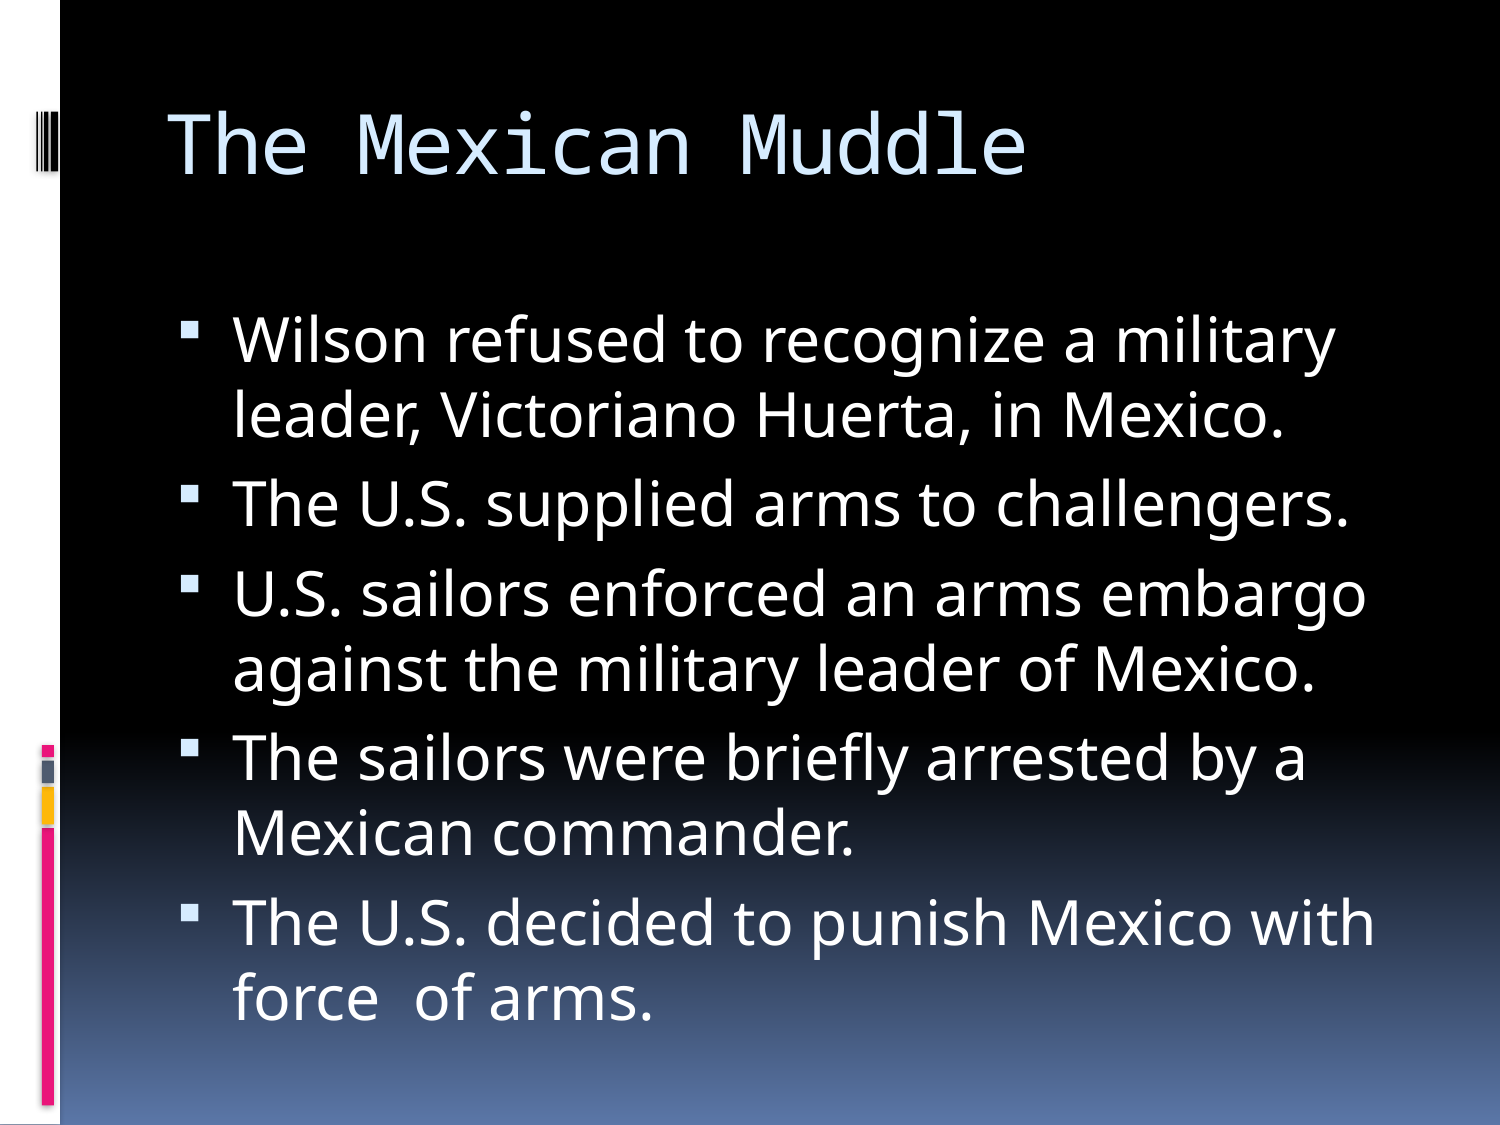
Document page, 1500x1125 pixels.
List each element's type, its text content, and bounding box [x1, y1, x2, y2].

list Wilson refused to recognize a military leader, Victoriano Huerta, in Mexico. The U.S. supplied arms to challengers. U.S. sailors enforced an arms embargo against the military leader of Mexico. The sailors were briefly arrested by a Mexican commander. The U.S. decided to punish Mexico with force of arms. [150, 292, 1425, 1043]
title The Mexican Muddle [150, 83, 1425, 234]
